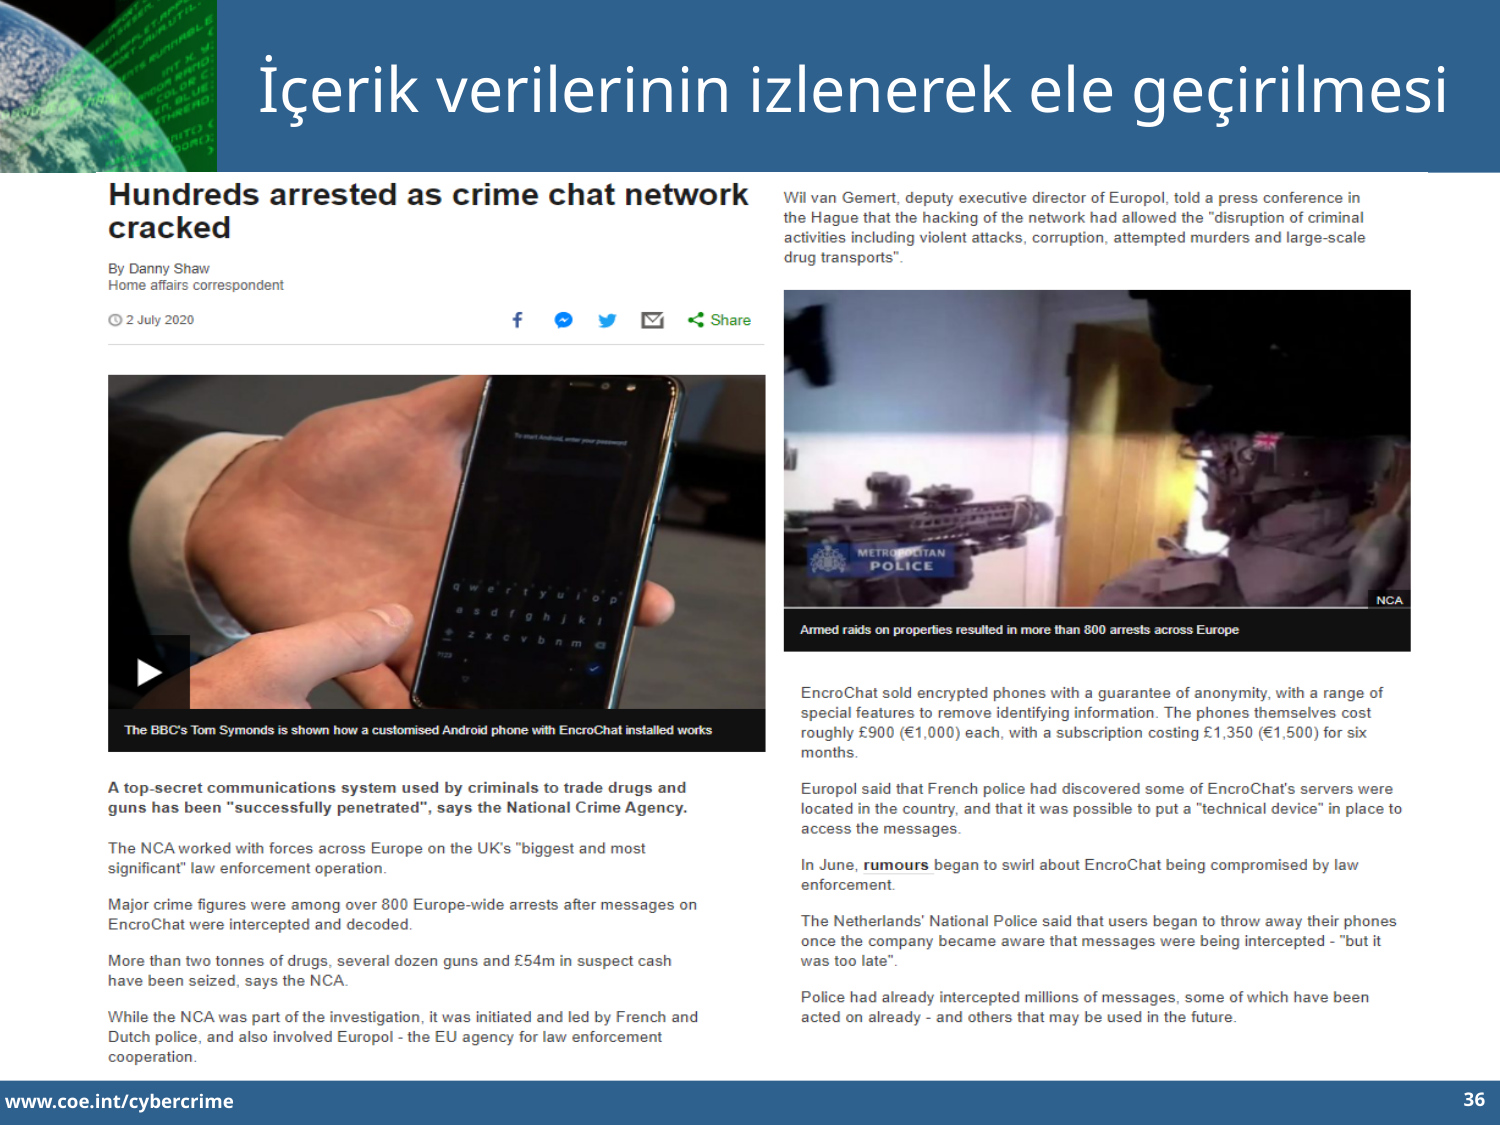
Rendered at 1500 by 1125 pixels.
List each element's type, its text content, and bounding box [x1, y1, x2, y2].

picture [0, 0, 217, 173]
text_box İçerik verilerinin izlenerek ele geçirilmesi [230, 42, 1483, 133]
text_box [96, 172, 1428, 1074]
